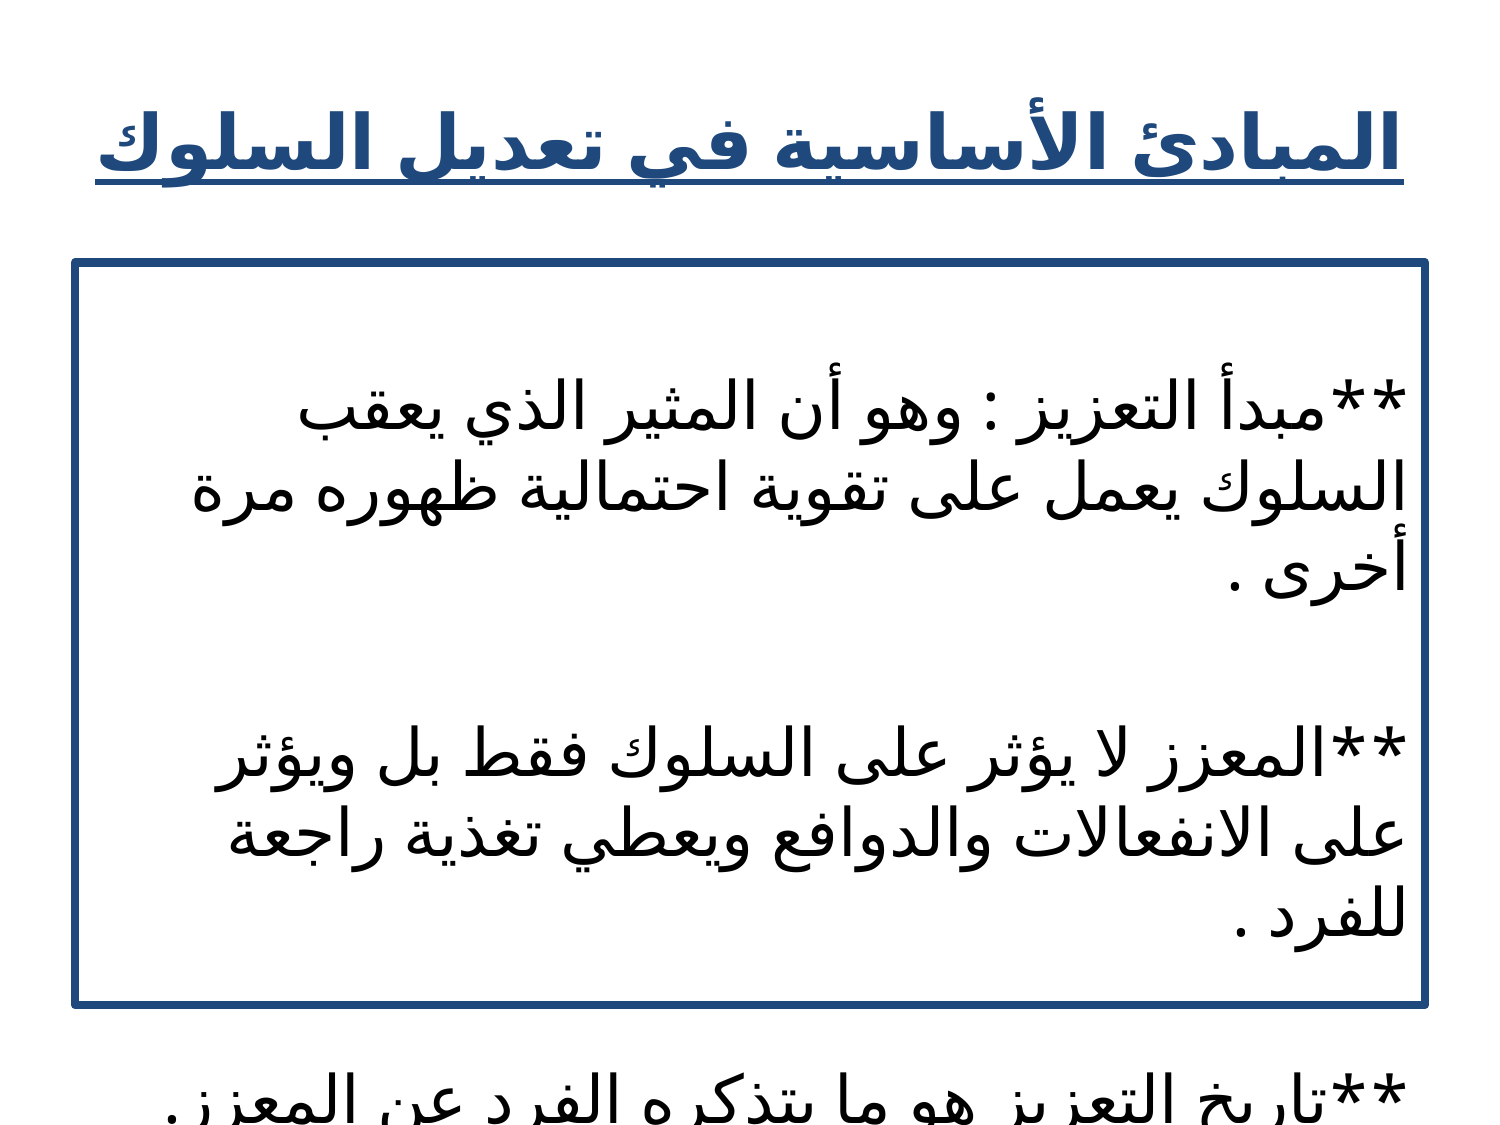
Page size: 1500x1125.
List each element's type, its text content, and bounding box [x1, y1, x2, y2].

list **مبدأ التعزيز : وهو أن المثير الذي يعقب السلوك يعمل على تقوية احتمالية ظهوره مرة أخرى . **المعزز لا يؤثر على السلوك فقط بل ويؤثر على الانفعالات والدوافع ويعطي تغذية راجعة للفرد . **تاريخ التعزيز هو ما يتذكره الفرد عن المعزز. [75, 262, 1425, 1005]
title المبادئ الأساسية في تعديل السلوك [75, 45, 1425, 233]
